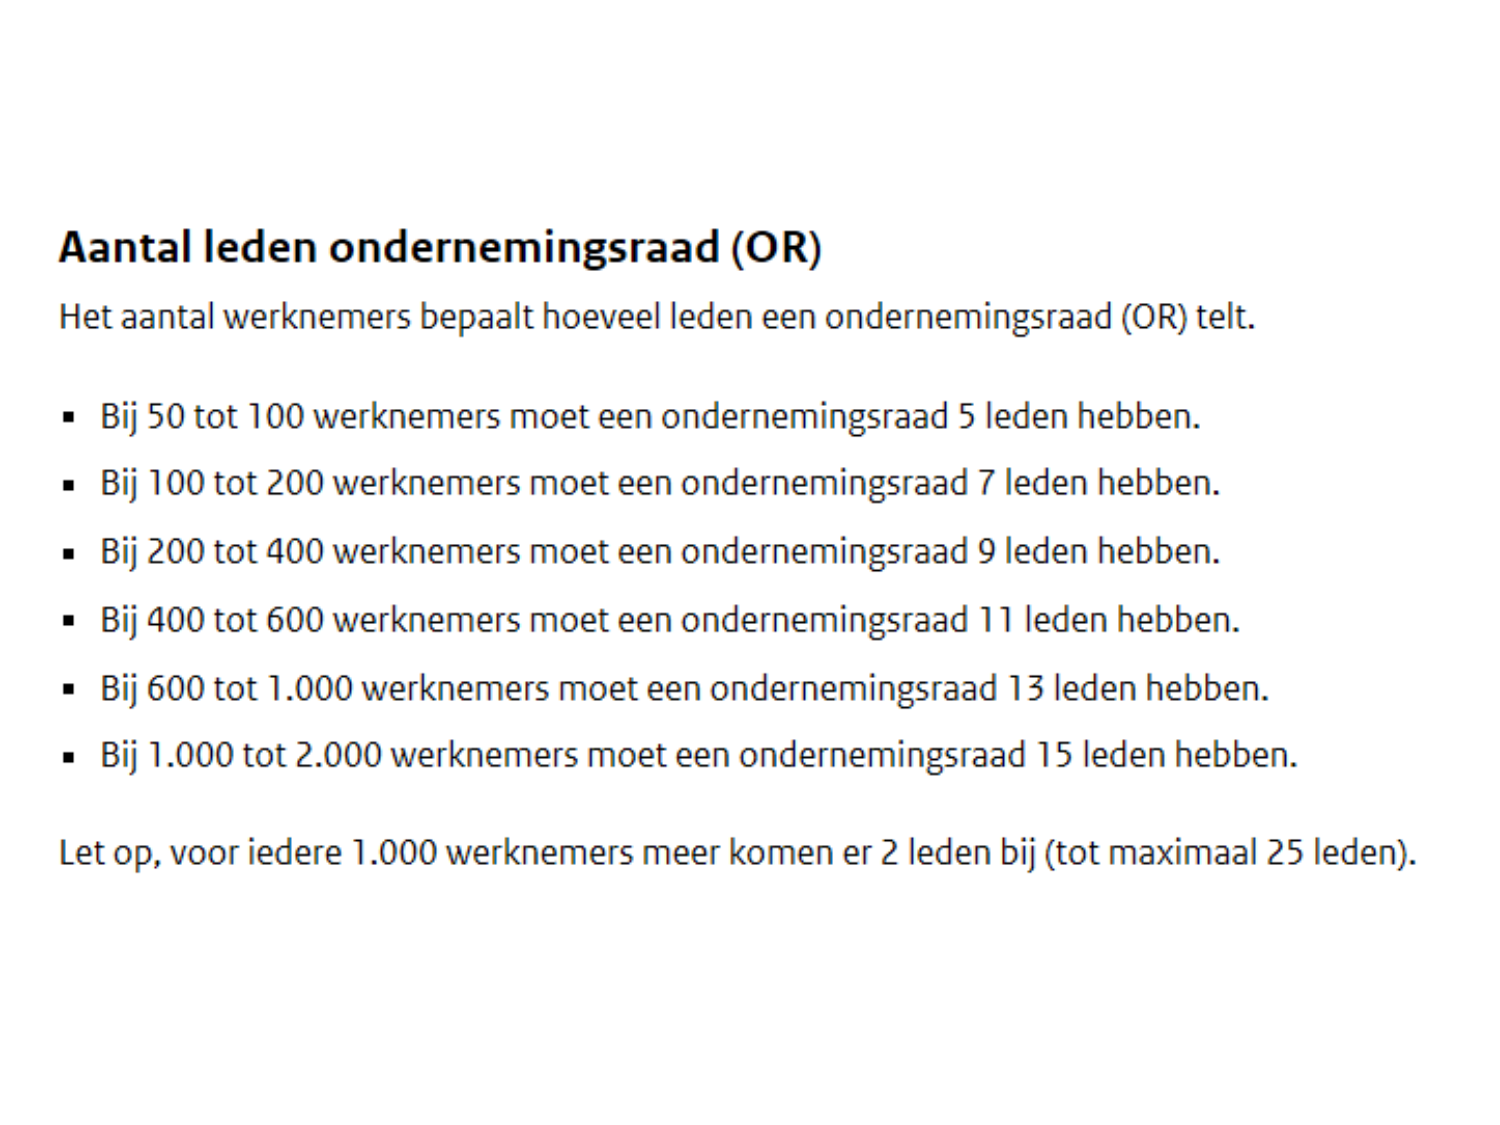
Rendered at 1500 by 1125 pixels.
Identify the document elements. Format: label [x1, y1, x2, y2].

list [41, 219, 1455, 894]
